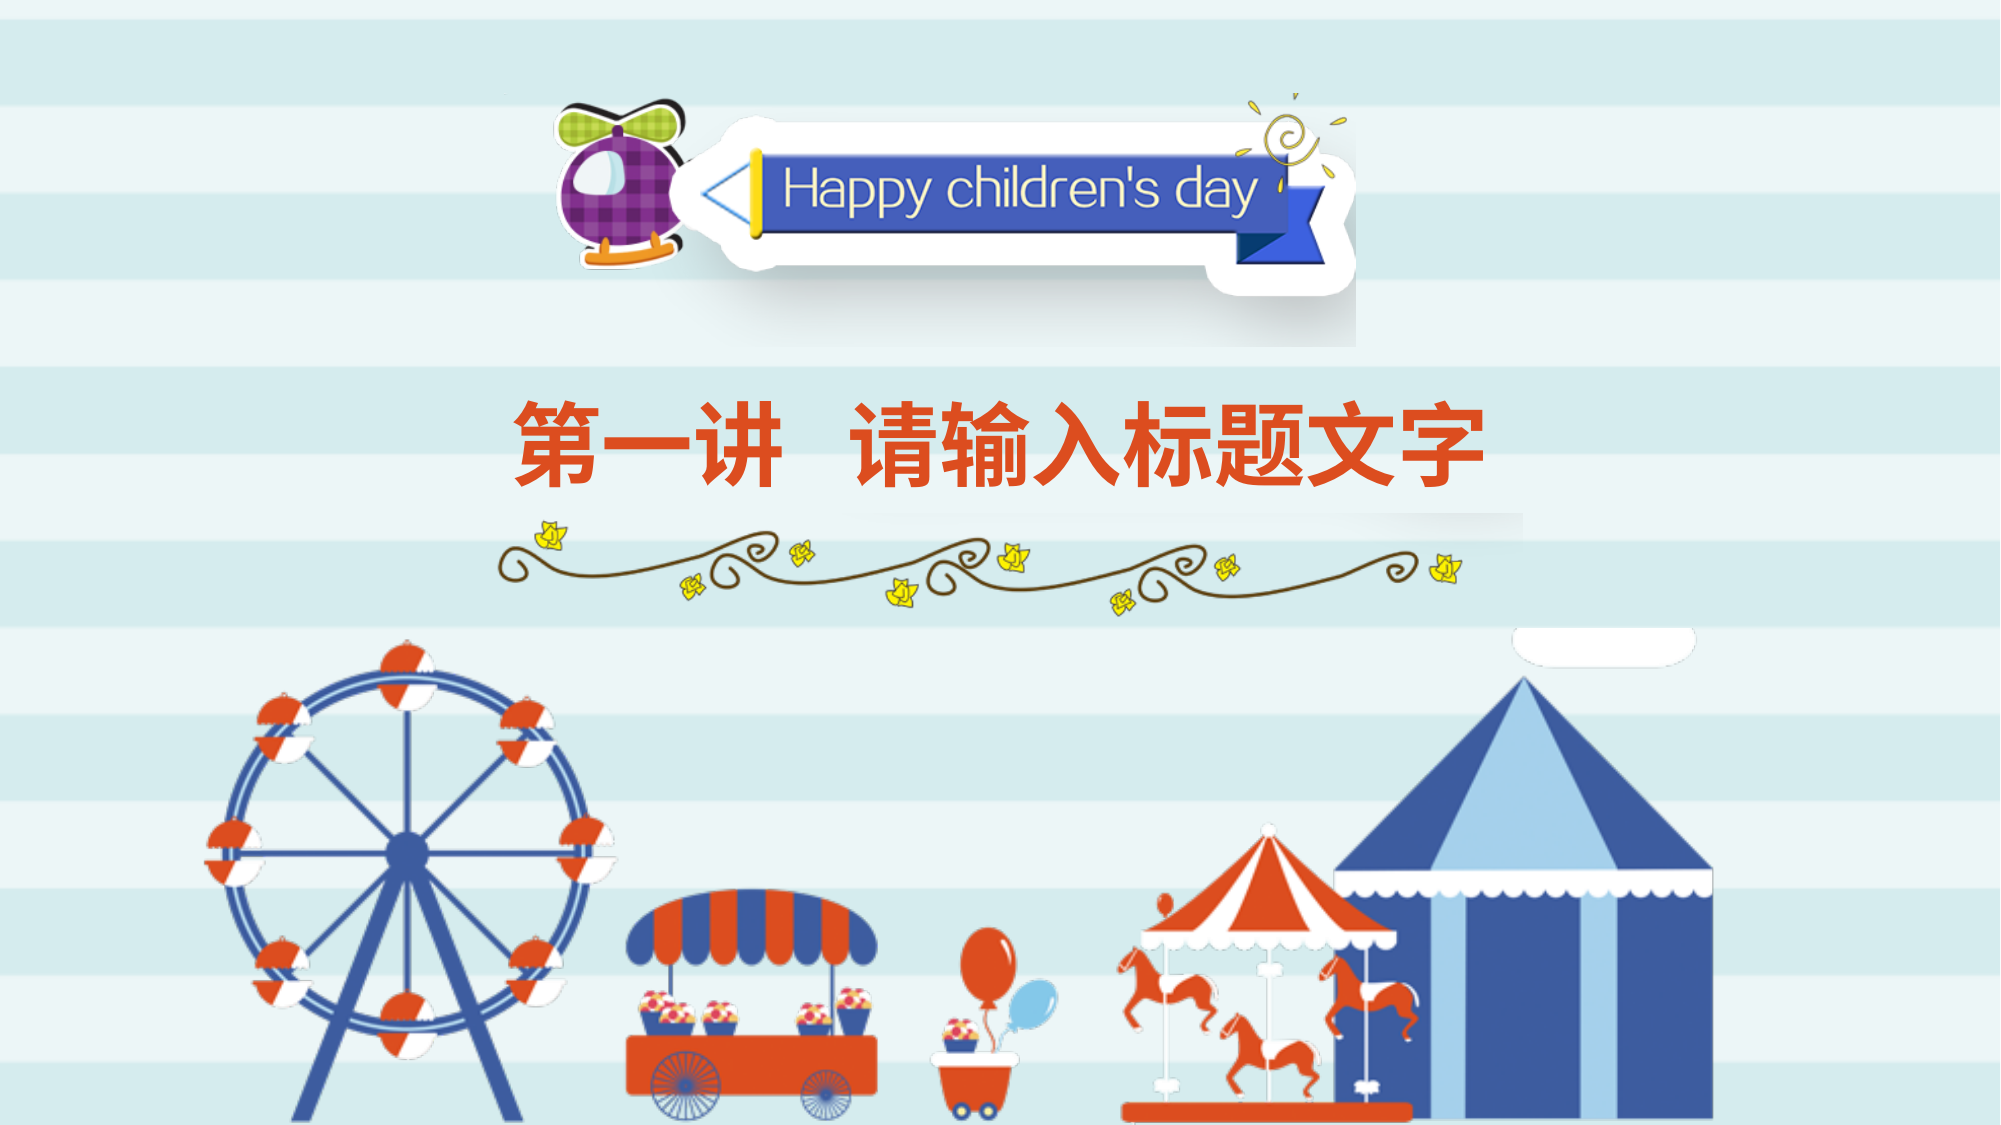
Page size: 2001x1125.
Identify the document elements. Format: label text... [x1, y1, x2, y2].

picture [0, 0, 2001, 1125]
text_box 第一讲 请输入标题文字 [437, 380, 1563, 506]
